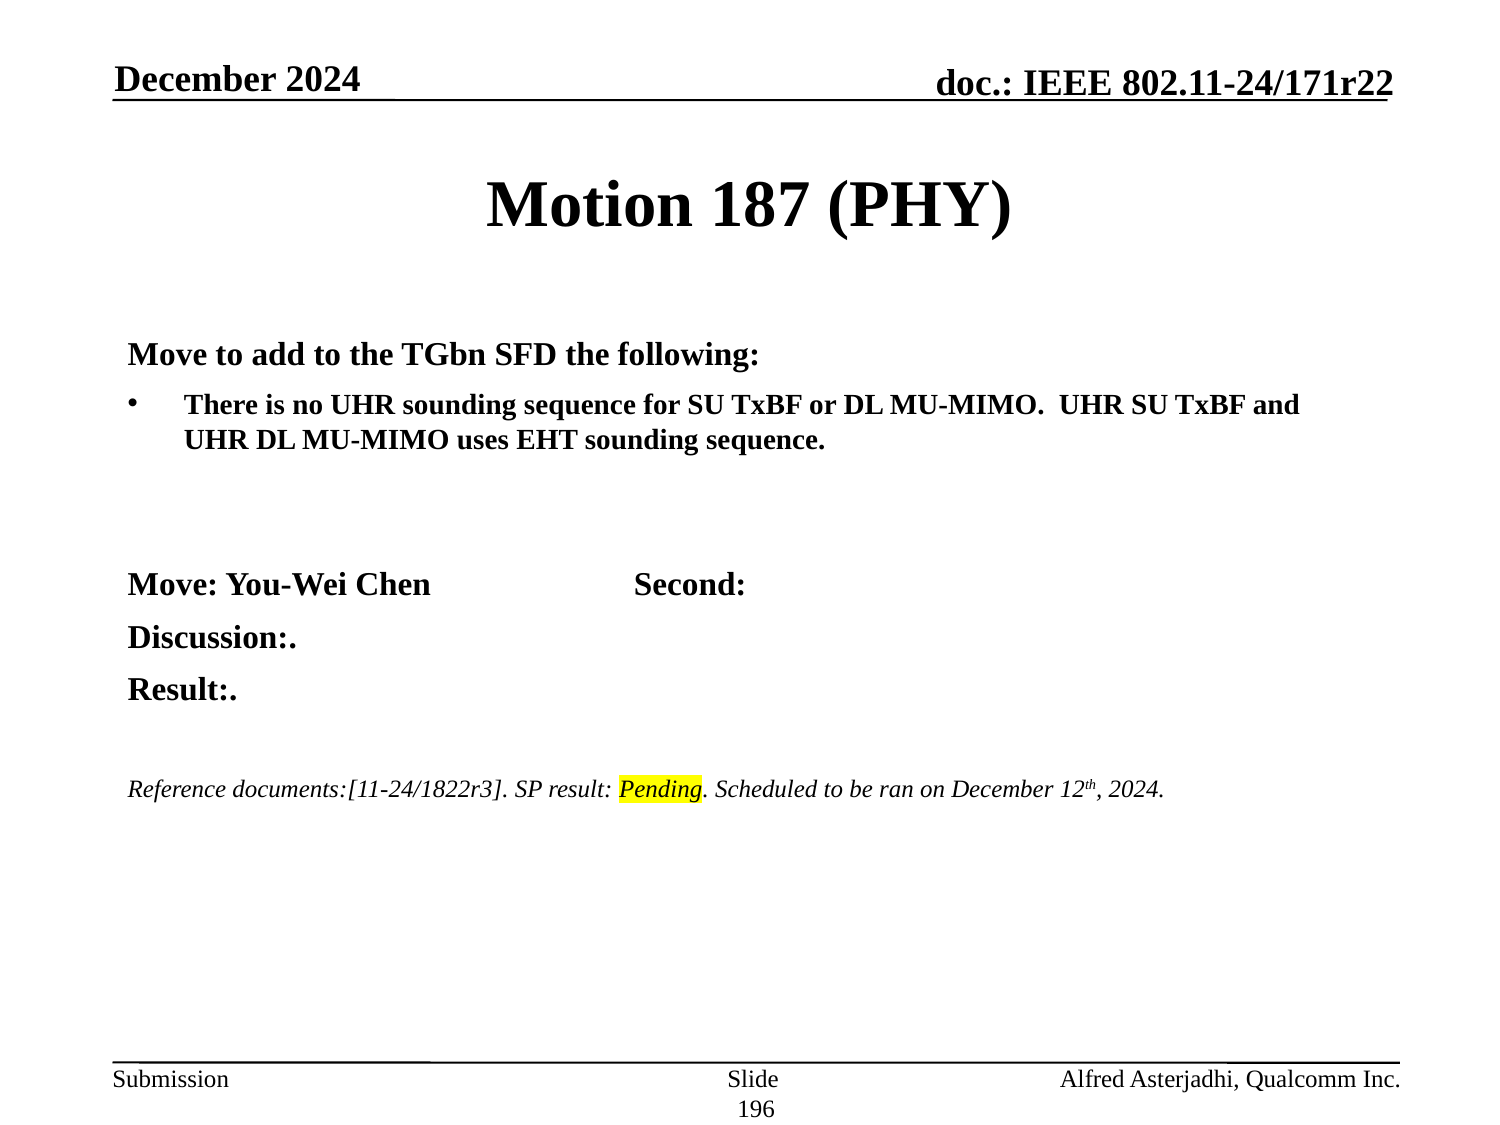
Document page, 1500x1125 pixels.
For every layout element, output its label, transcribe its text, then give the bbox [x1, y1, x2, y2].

footer Alfred Asterjadhi, Qualcomm Inc. [878, 1061, 1402, 1093]
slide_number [114, 54, 423, 100]
slide_number Slide 196 [712, 1061, 800, 1123]
title Motion 187 (PHY) [112, 112, 1388, 288]
list Move to add to the TGbn SFD the following: There is no UHR sounding sequence for SU TxBF or DL MU-MIMO. UHR SU TxBF and UHR DL MU-MIMO uses EHT sounding sequence. Move: You-Wei Chen Second: Discussion:. Result:. Reference documents:[11-24/1822r3]. SP result: Pending. Scheduled to be ran on December 12th, 2024. [112, 324, 1388, 1000]
